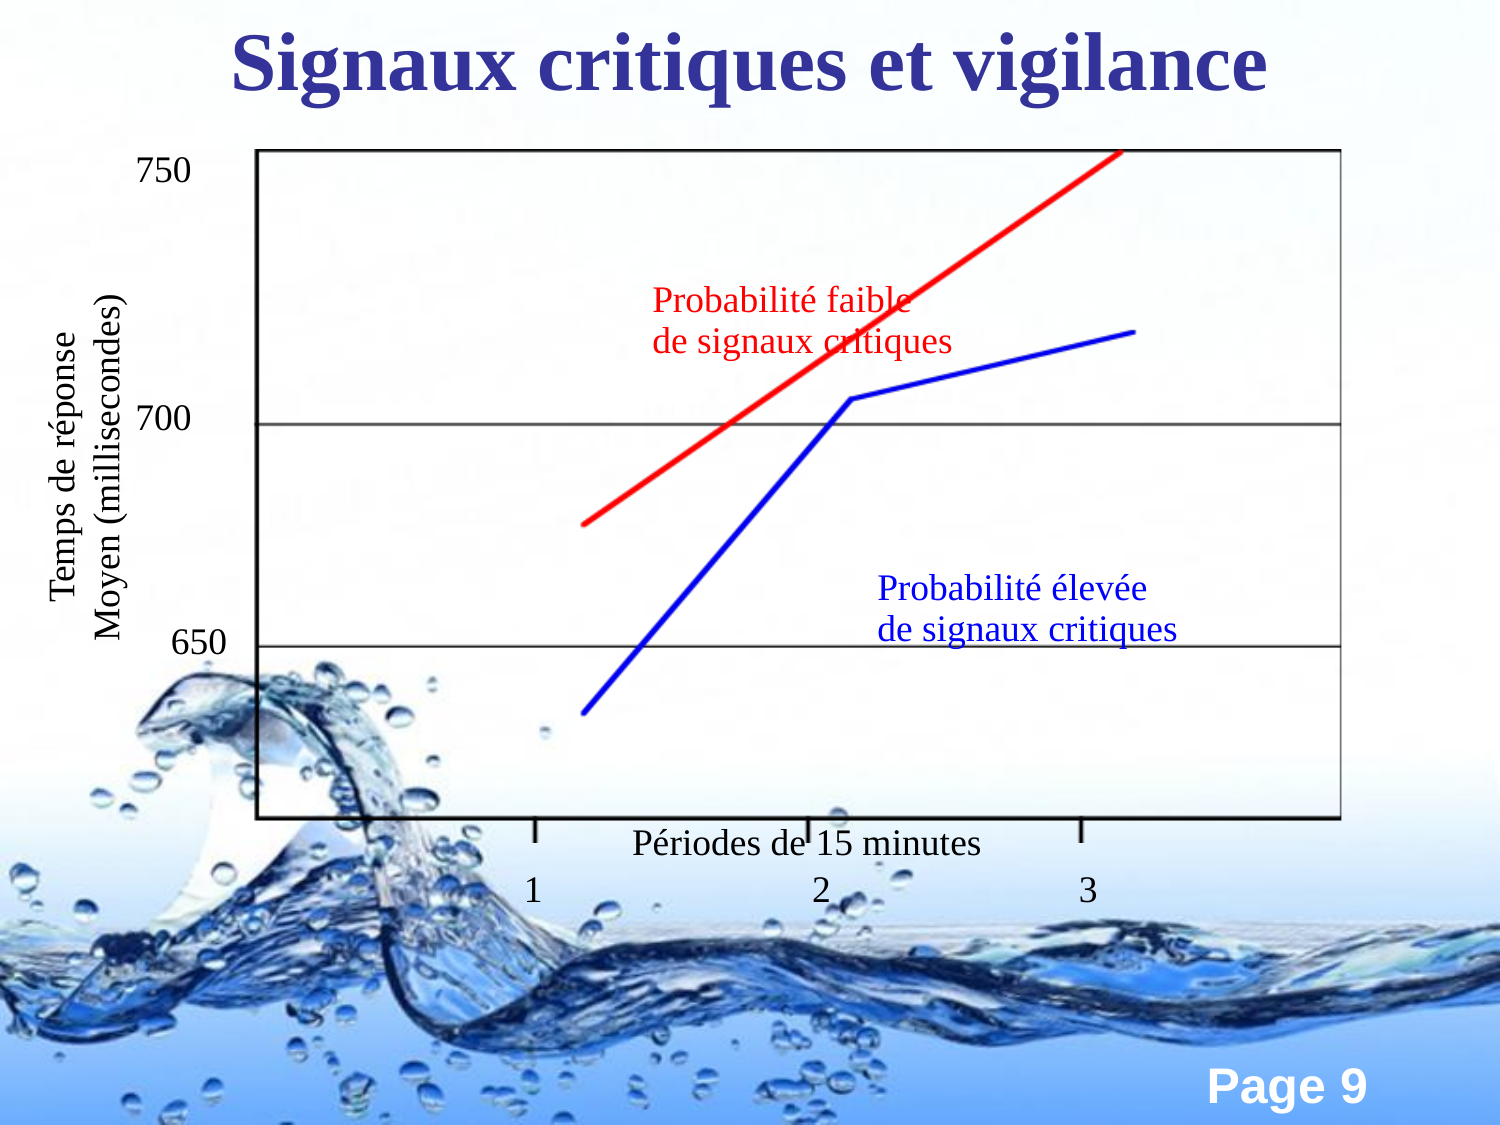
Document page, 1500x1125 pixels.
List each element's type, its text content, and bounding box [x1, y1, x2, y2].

title Signaux critiques et vigilance [0, 0, 1500, 138]
text_box Temps de réponse Moyen (millisecondes) [29, 279, 135, 657]
picture [0, 138, 1500, 1125]
text_box 750 [88, 137, 239, 197]
text_box 3 [1057, 857, 1120, 918]
text_box Périodes de 15 minutes [525, 852, 1089, 871]
text_box 650 [123, 609, 248, 670]
text_box 1 [501, 857, 565, 918]
text_box 700 [88, 385, 239, 445]
text_box 2 [785, 871, 858, 918]
